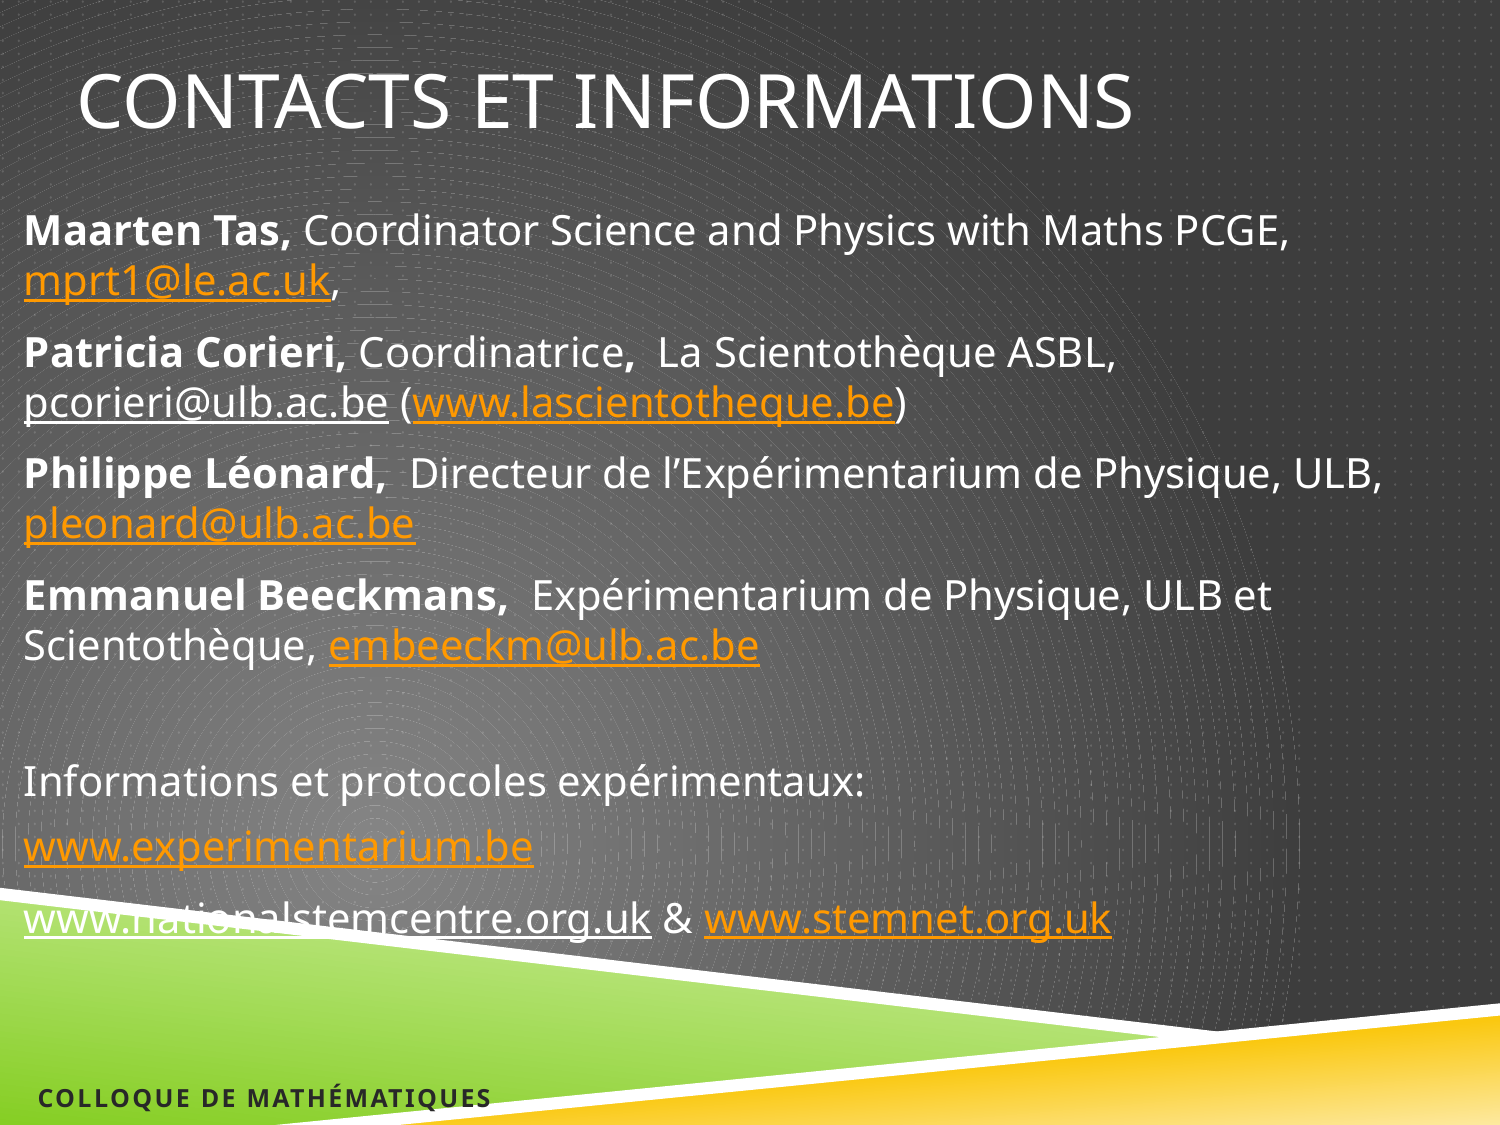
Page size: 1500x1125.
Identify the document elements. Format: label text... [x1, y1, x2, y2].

title Contacts et Informations [76, 4, 1427, 193]
footer Colloque de Mathématiques [37, 1052, 513, 1113]
list Maarten Tas, Coordinator Science and Physics with Maths PCGE, mprt1@le.ac.uk, Patricia Corieri, Coordinatrice, La Scientothèque ASBL, pcorieri@ulb.ac.be (www.lascientotheque.be) Philippe Léonard, Directeur de l’Expérimentarium de Physique, ULB, pleonard@ulb.ac.be Emmanuel Beeckmans, Expérimentarium de Physique, ULB et Scientothèque, embeeckm@ulb.ac.be Informations et protocoles expérimentaux: www.experimentarium.be www.nationalstemcentre.org.uk & www.stemnet.org.uk [24, 196, 1495, 1035]
